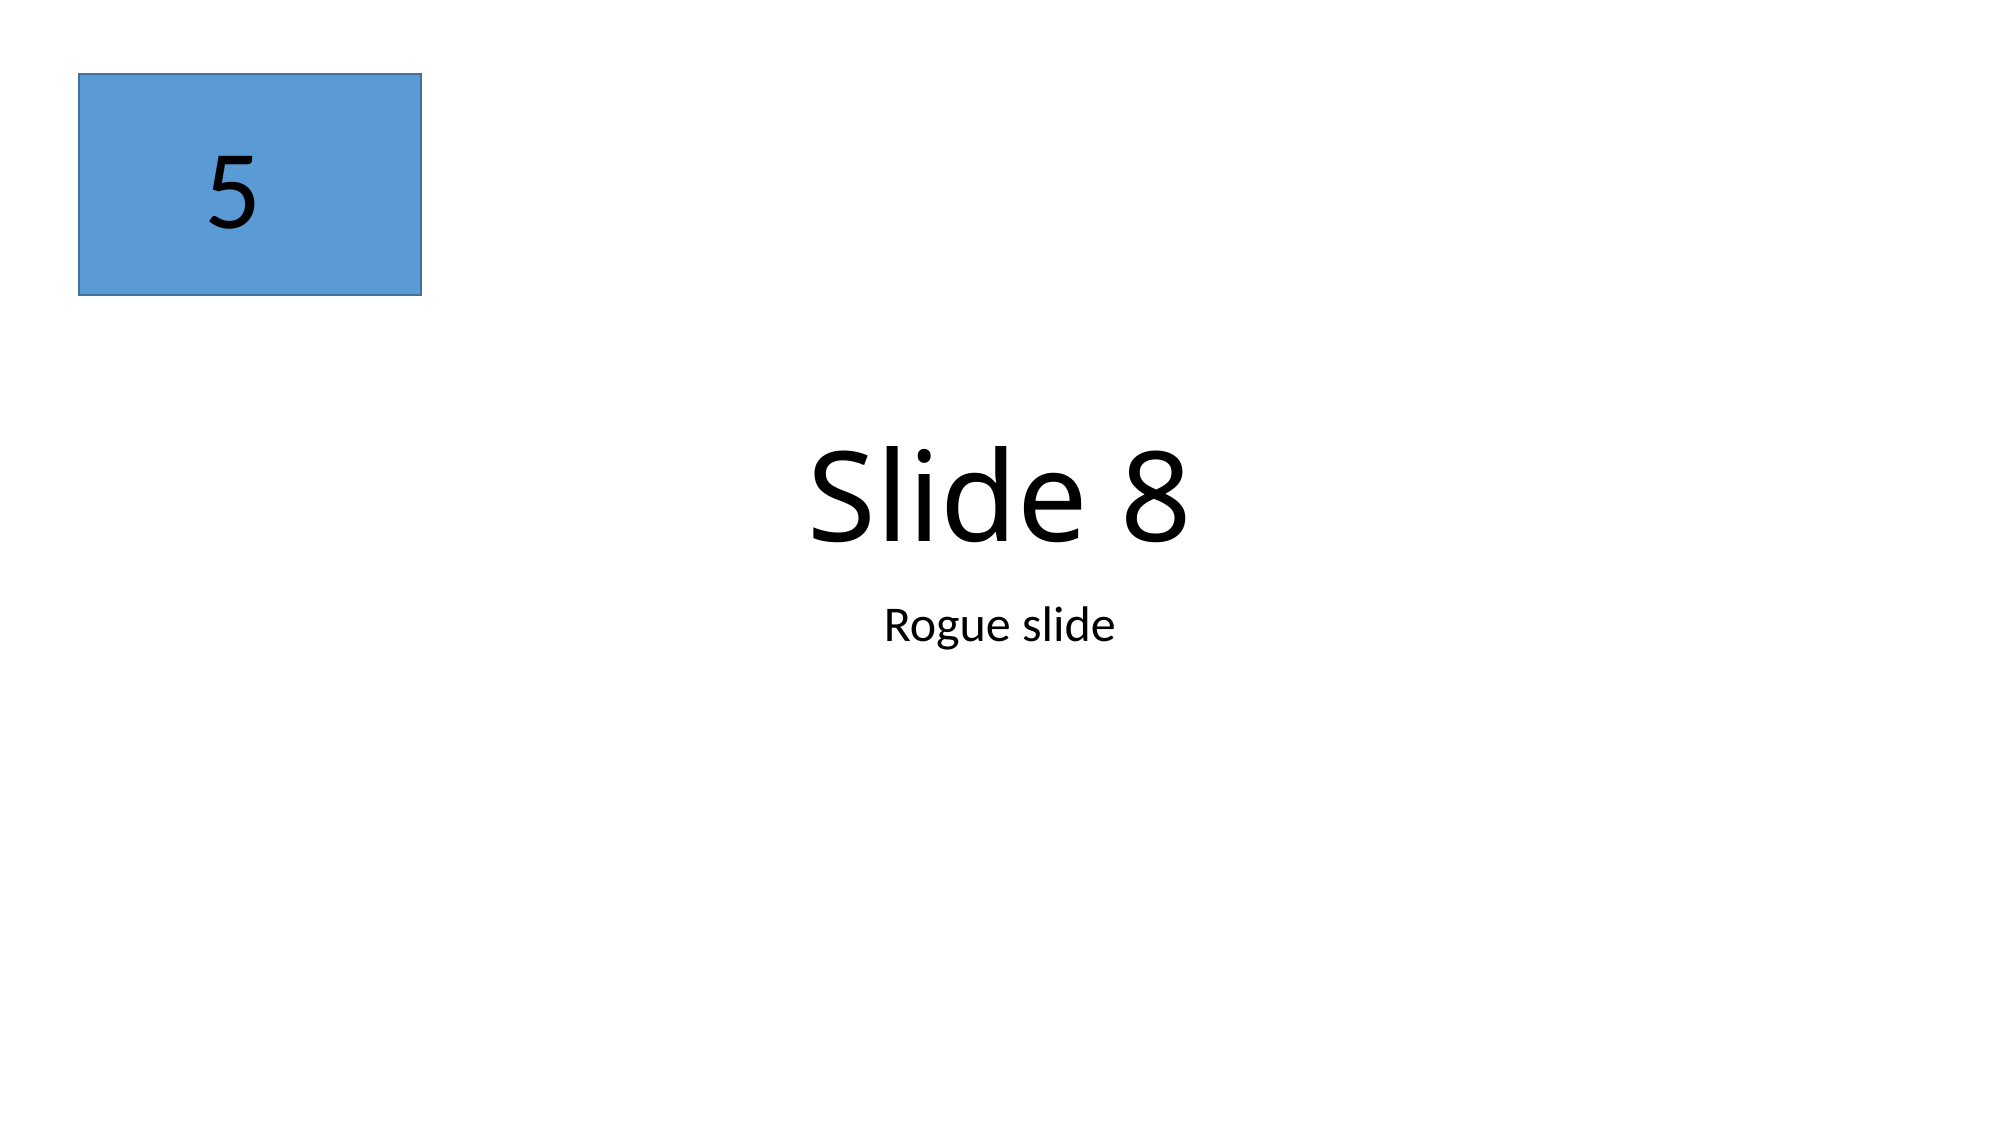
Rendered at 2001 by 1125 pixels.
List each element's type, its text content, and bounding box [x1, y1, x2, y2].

picture [78, 73, 422, 296]
subtitle Rogue slide [249, 590, 1750, 863]
title Slide 8 [249, 184, 1750, 576]
